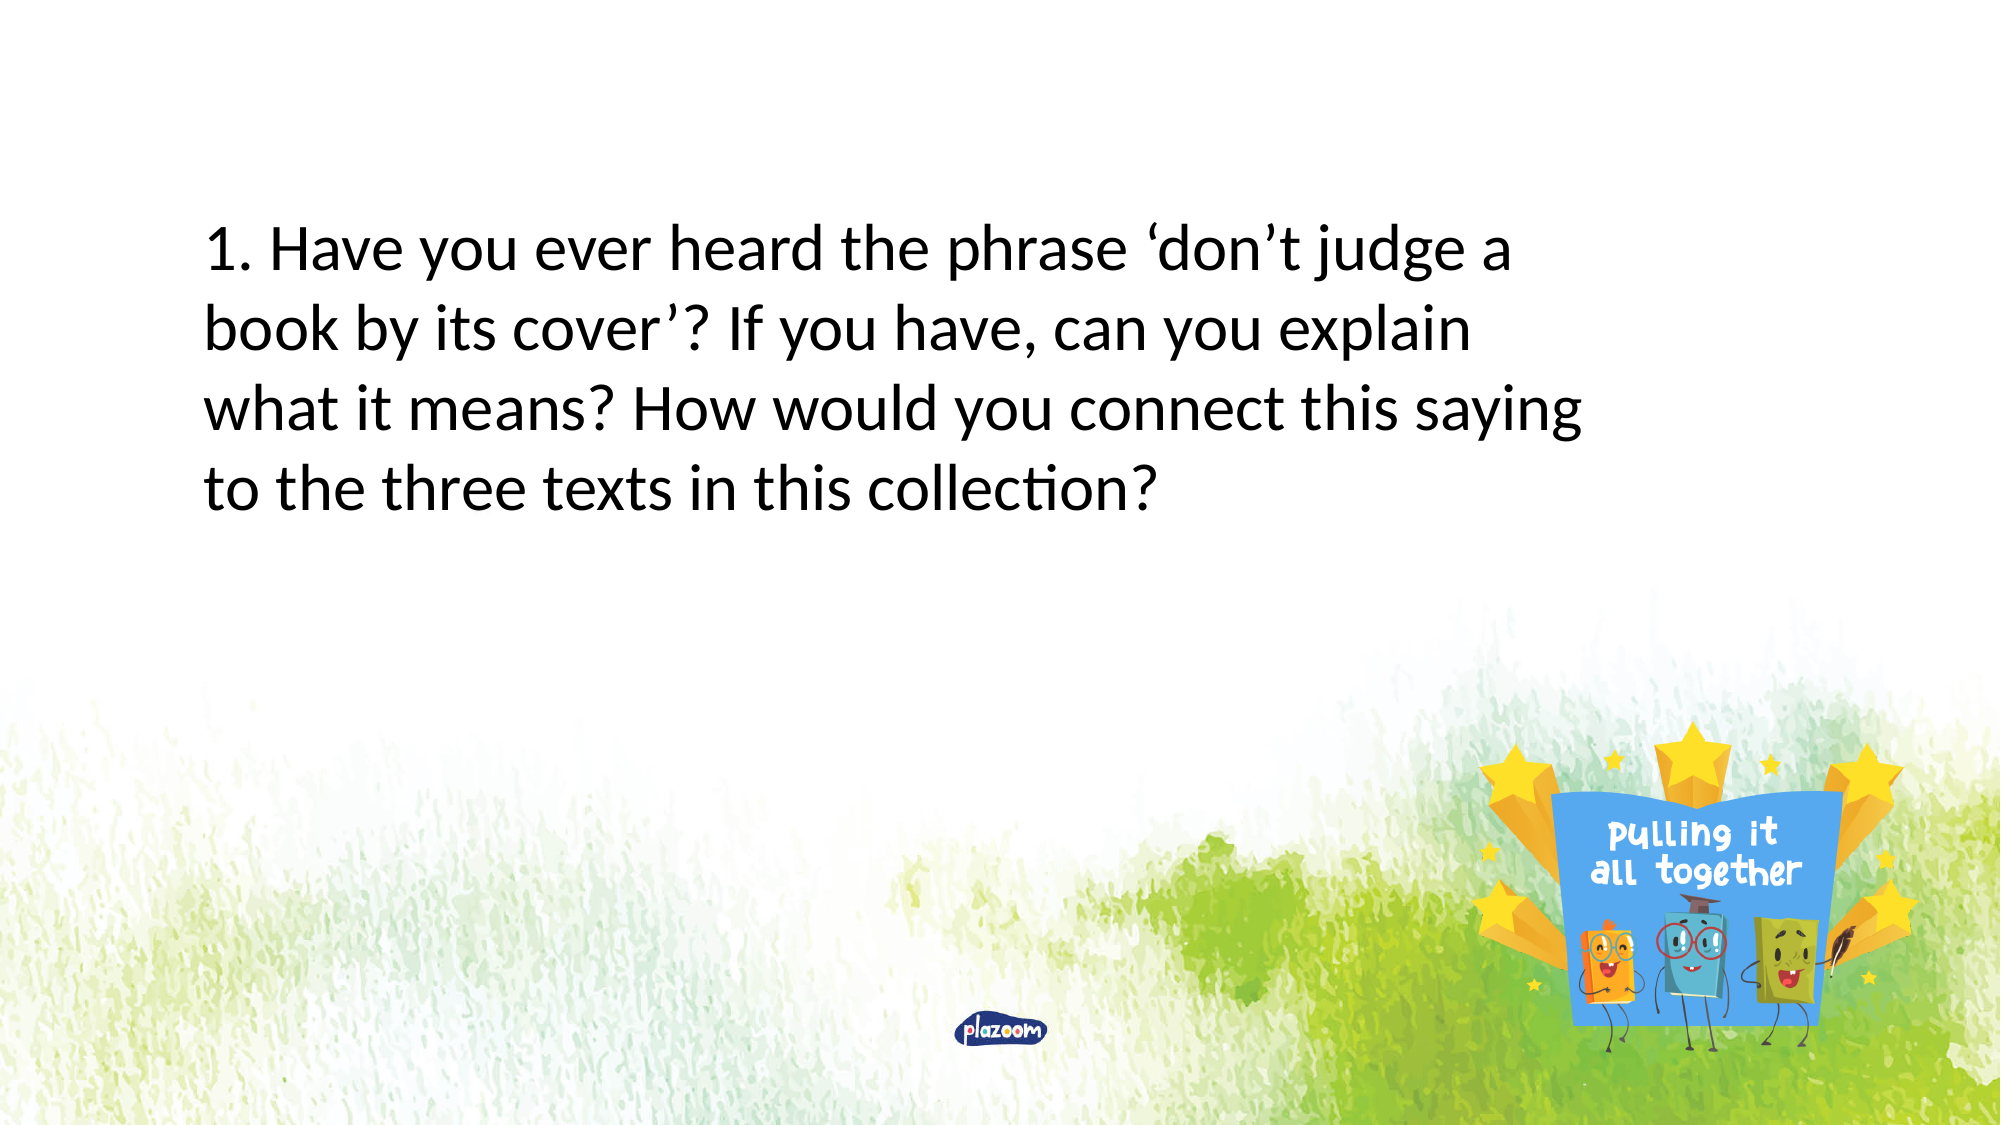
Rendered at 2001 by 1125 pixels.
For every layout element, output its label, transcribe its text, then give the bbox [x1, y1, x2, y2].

text_box 1. Have you ever heard the phrase ‘don’t judge a book by its cover’? If you have, can you explain what it means? How would you connect this saying to the three texts in this collection? [189, 196, 1600, 532]
picture [0, 0, 2000, 1125]
